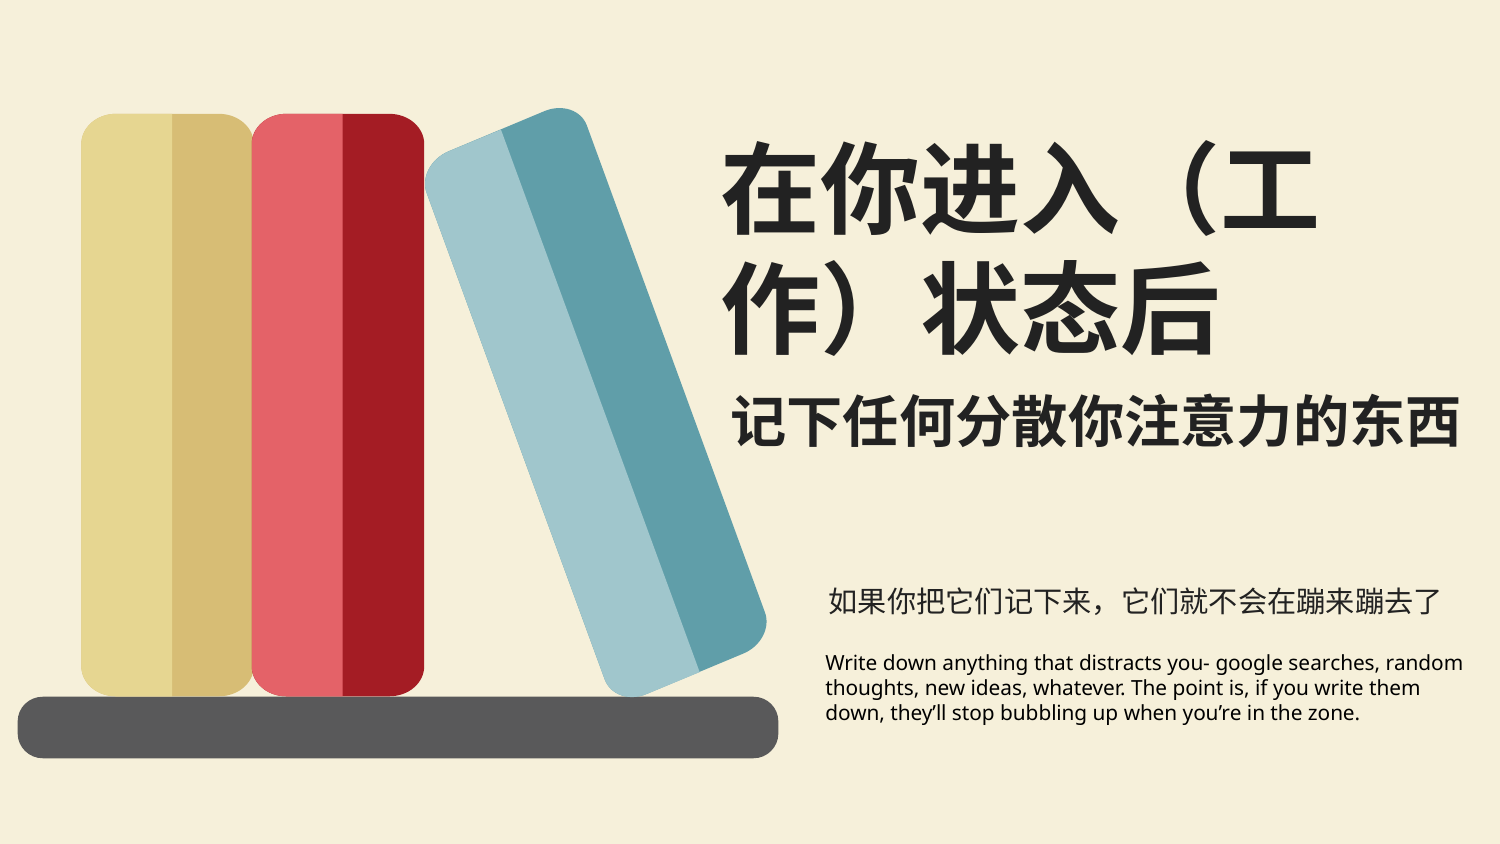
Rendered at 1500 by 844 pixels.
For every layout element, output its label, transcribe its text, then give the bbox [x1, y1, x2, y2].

text_box 如果你把它们记下来，它们就不会在蹦来蹦去了 [813, 575, 1476, 626]
text_box 在你进入（工作）状态后 [784, 118, 1500, 374]
text_box 记下任何分散你注意力的东西 [784, 379, 1477, 462]
text_box Write down anything that distracts you- google searches, random thoughts, new ideas, whatever. The point is, if you write them down, they’ll stop bubbling up when you’re in the zone. [810, 642, 1480, 733]
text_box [17, 103, 779, 759]
